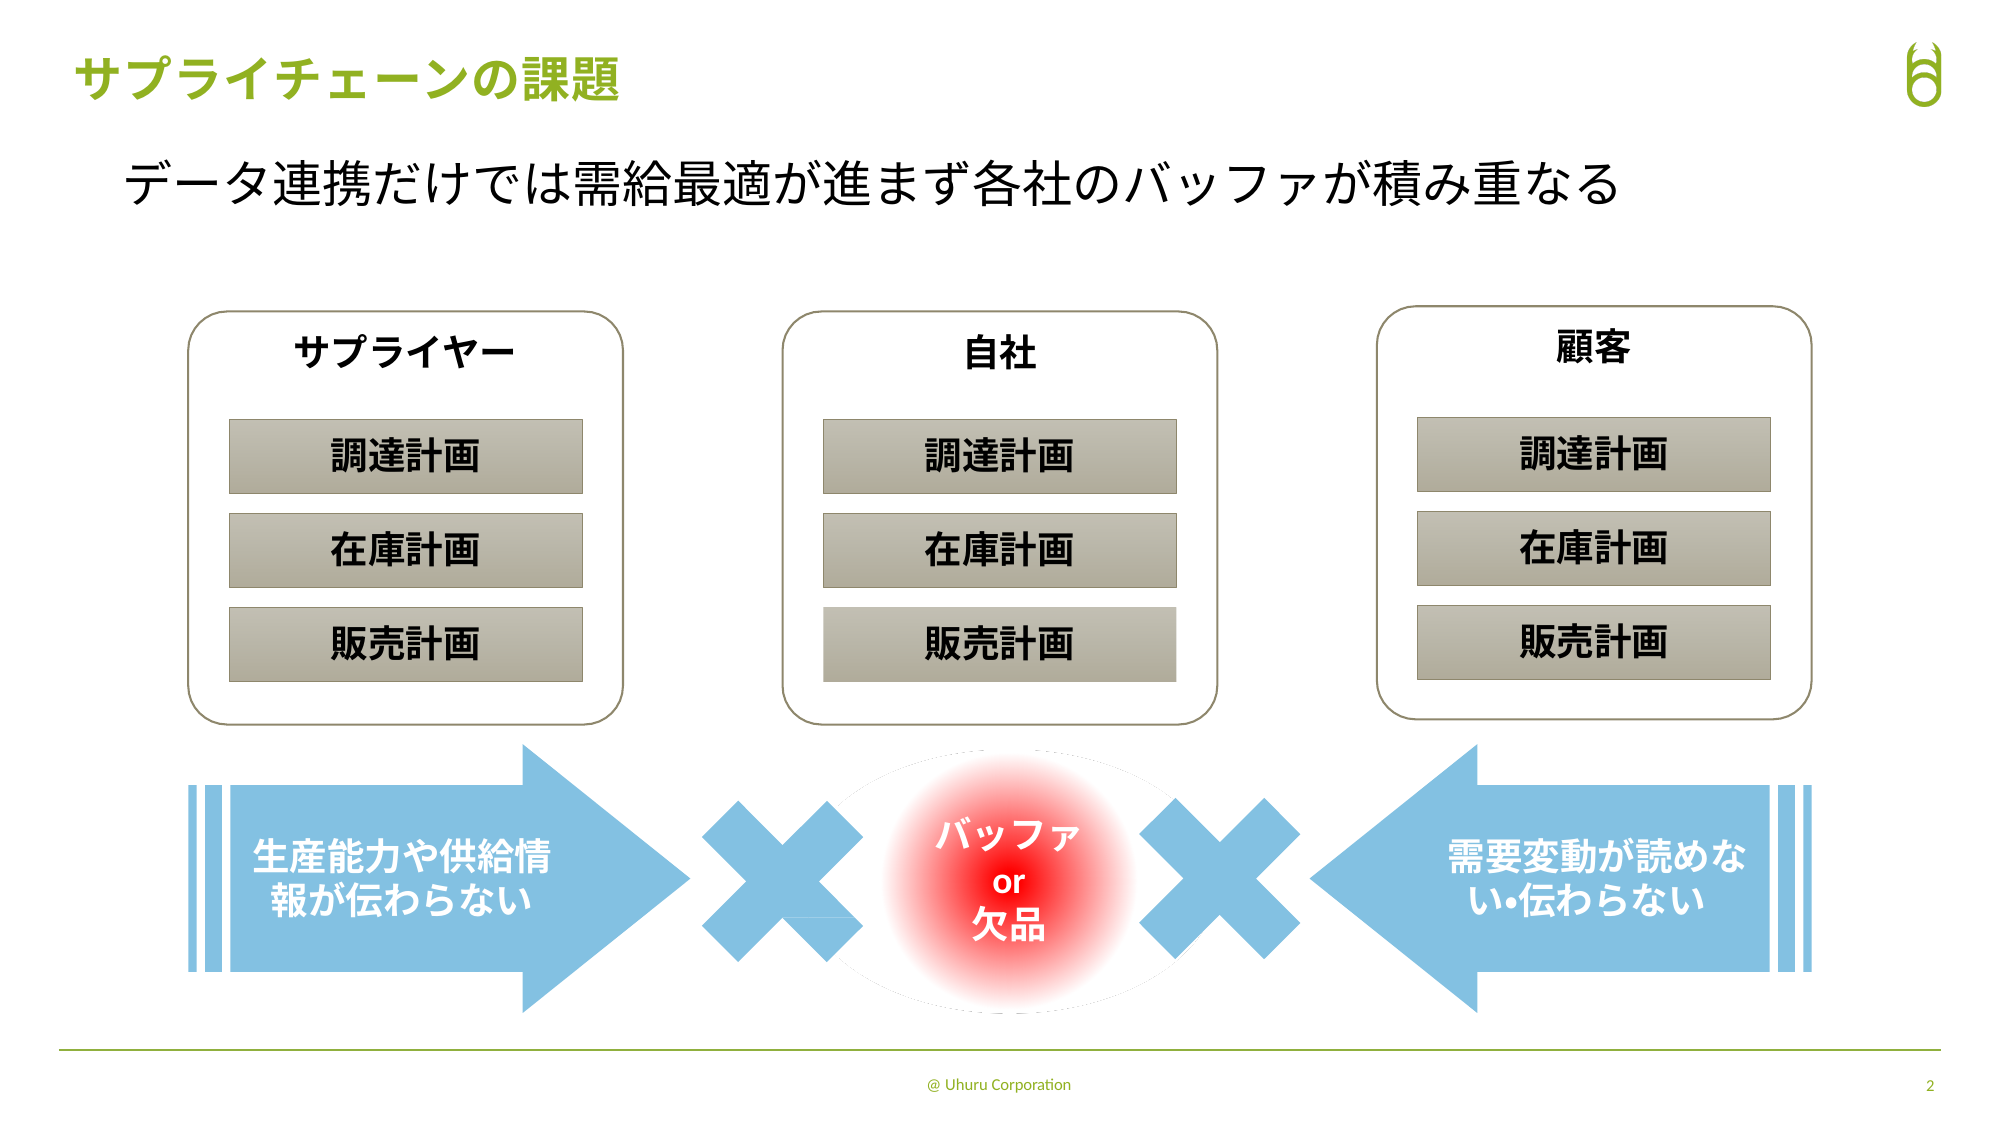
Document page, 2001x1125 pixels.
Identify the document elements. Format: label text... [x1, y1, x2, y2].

text_box [229, 419, 583, 494]
text_box [1309, 744, 1770, 1013]
text_box [188, 785, 197, 972]
text_box 需要変動が読めな い・伝わらない [1445, 829, 1750, 922]
text_box 在庫計画 [1517, 521, 1672, 569]
text_box [701, 800, 864, 963]
text_box [205, 785, 222, 972]
text_box [230, 744, 691, 1013]
text_box [229, 607, 583, 682]
text_box [823, 607, 1177, 682]
title サプライチェーンの課題 [71, 46, 629, 237]
text_box 在庫計画 [922, 523, 1078, 571]
text_box ⽣産能⼒や供給情 報が伝わらない [249, 829, 555, 922]
slide_number 2 [1921, 1073, 1939, 1125]
picture [1906, 41, 1942, 107]
text_box [1417, 511, 1771, 586]
text_box 販売計画 [922, 617, 1078, 665]
text_box 販売計画 [328, 617, 483, 665]
text_box [1139, 797, 1301, 960]
text_box 顧客 [1554, 320, 1634, 368]
text_box [823, 419, 1177, 494]
text_box [1778, 785, 1795, 972]
text_box [823, 513, 1177, 588]
text_box 在庫計画 [328, 523, 483, 571]
text_box [800, 749, 1218, 1014]
text_box [1417, 605, 1771, 680]
footer @ Uhuru Corporation [924, 1073, 1076, 1125]
text_box サプライヤー [291, 326, 521, 374]
text_box [782, 311, 1218, 725]
text_box 調達計画 [328, 429, 483, 477]
text_box 調達計画 [922, 429, 1078, 477]
text_box ⾃社 [960, 326, 1040, 374]
text_box 販売計画 [1517, 615, 1672, 663]
text_box [188, 311, 623, 725]
text_box データ連携だけでは需給最適が進まず各社のバッファが積み重なる [120, 149, 1625, 212]
text_box [1803, 785, 1812, 972]
text_box [229, 513, 583, 588]
text_box [1417, 417, 1771, 492]
text_box [1376, 306, 1812, 720]
text_box 調達計画 [1517, 427, 1672, 475]
text_box バッファ or ⽋品 [932, 809, 1087, 947]
